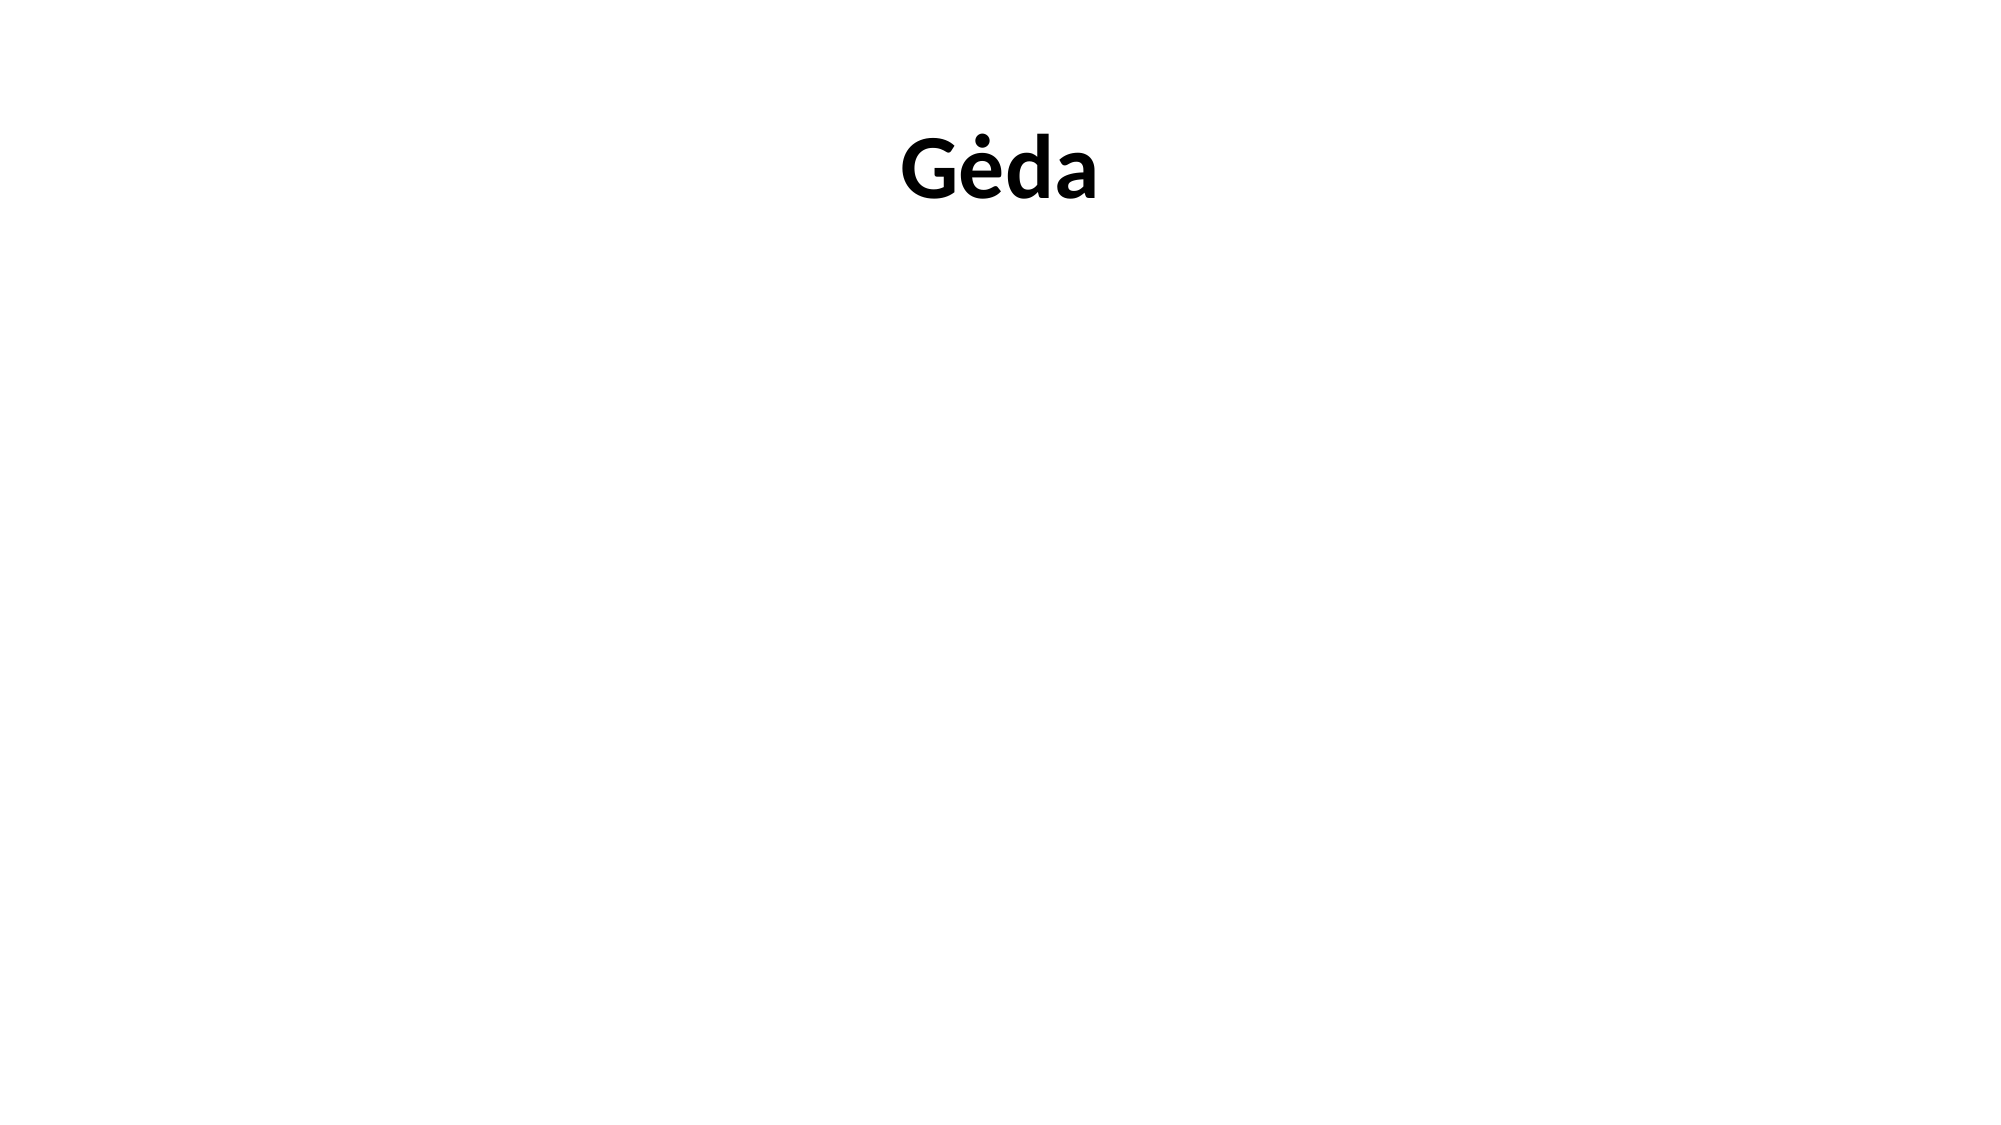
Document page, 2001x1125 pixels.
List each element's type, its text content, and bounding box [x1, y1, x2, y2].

title Gėda [137, 59, 1863, 278]
